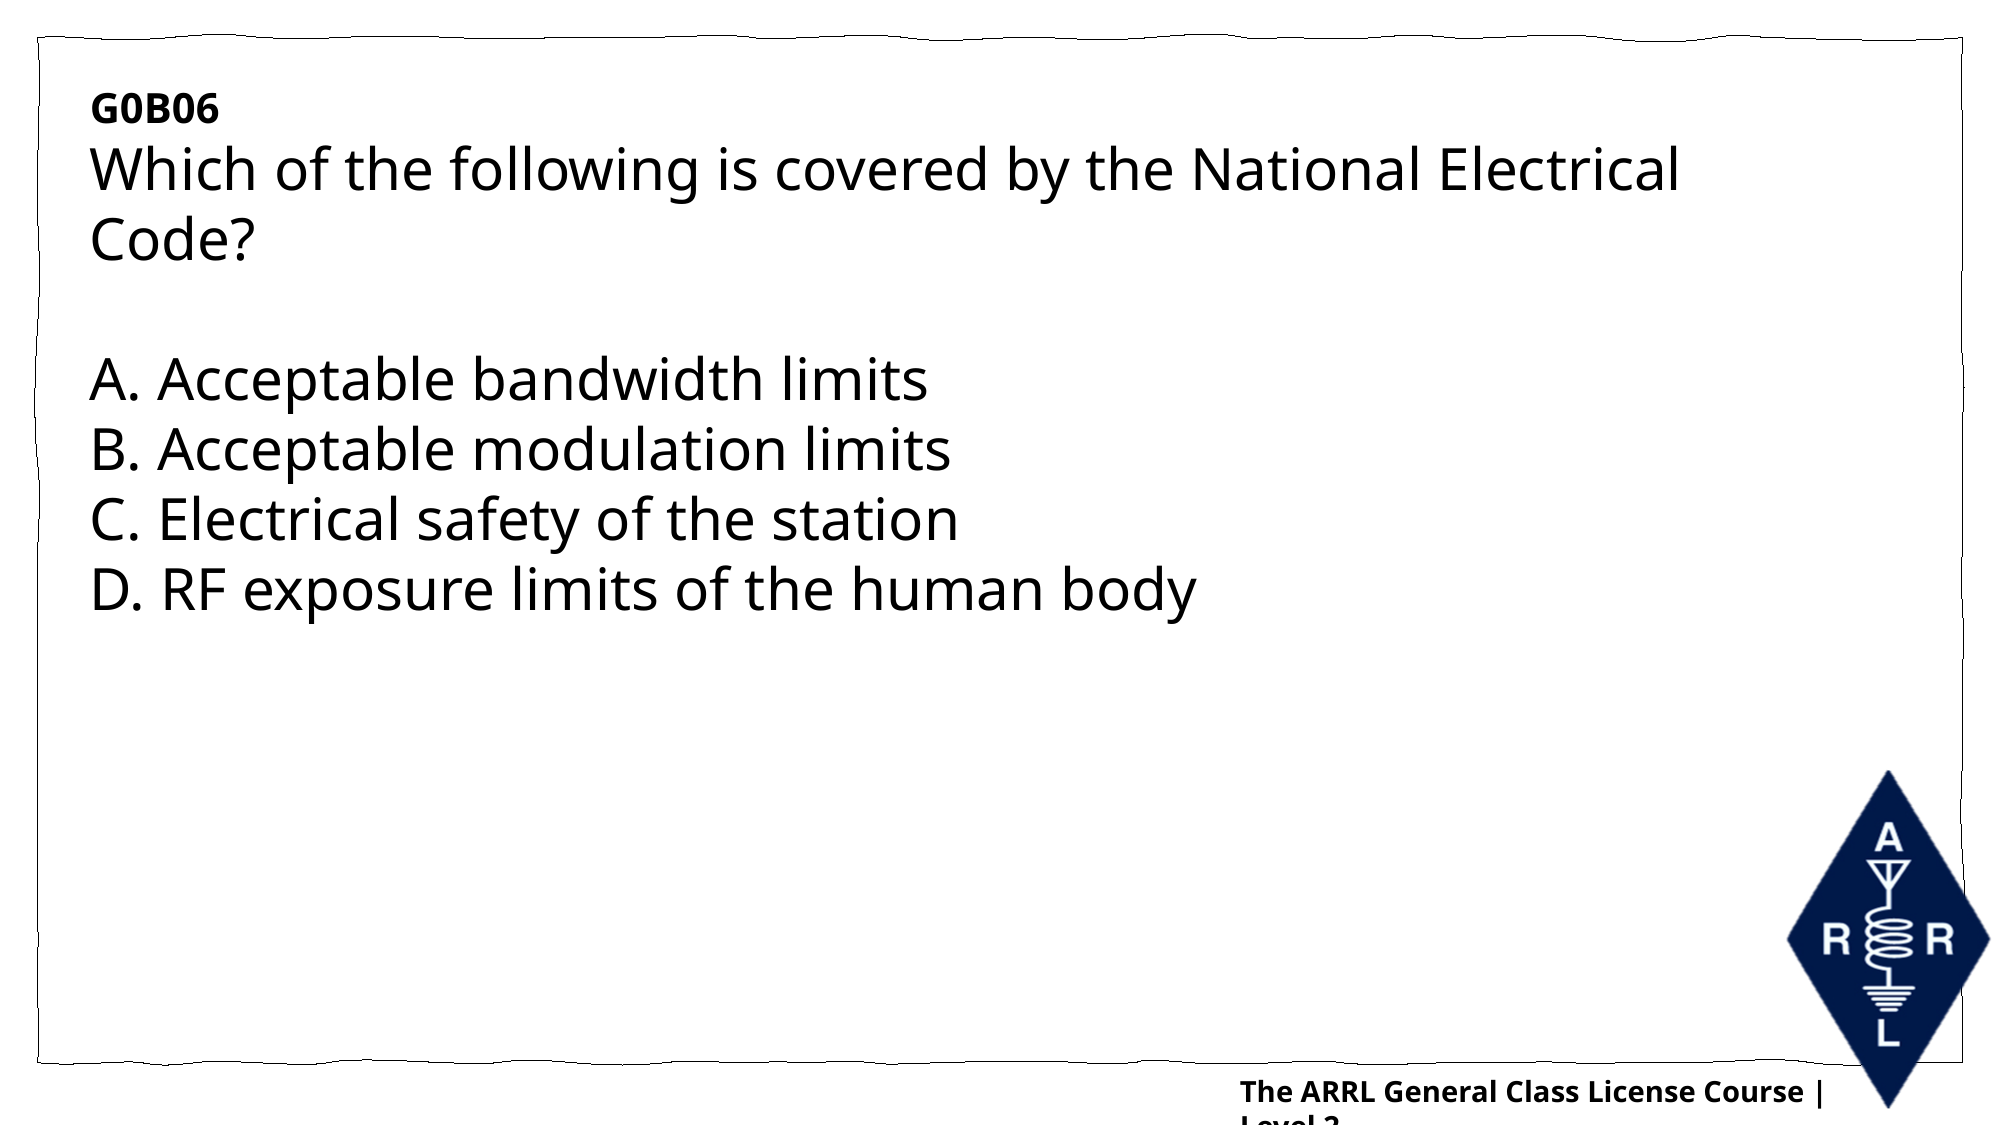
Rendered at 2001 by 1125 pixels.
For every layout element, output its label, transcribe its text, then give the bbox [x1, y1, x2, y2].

text_box G0B06 Which of the following is covered by the National Electrical Code? A. Acceptable bandwidth limits B. Acceptable modulation limits C. Electrical safety of the station D. RF exposure limits of the human body [75, 74, 1850, 630]
picture [1773, 752, 1999, 1125]
